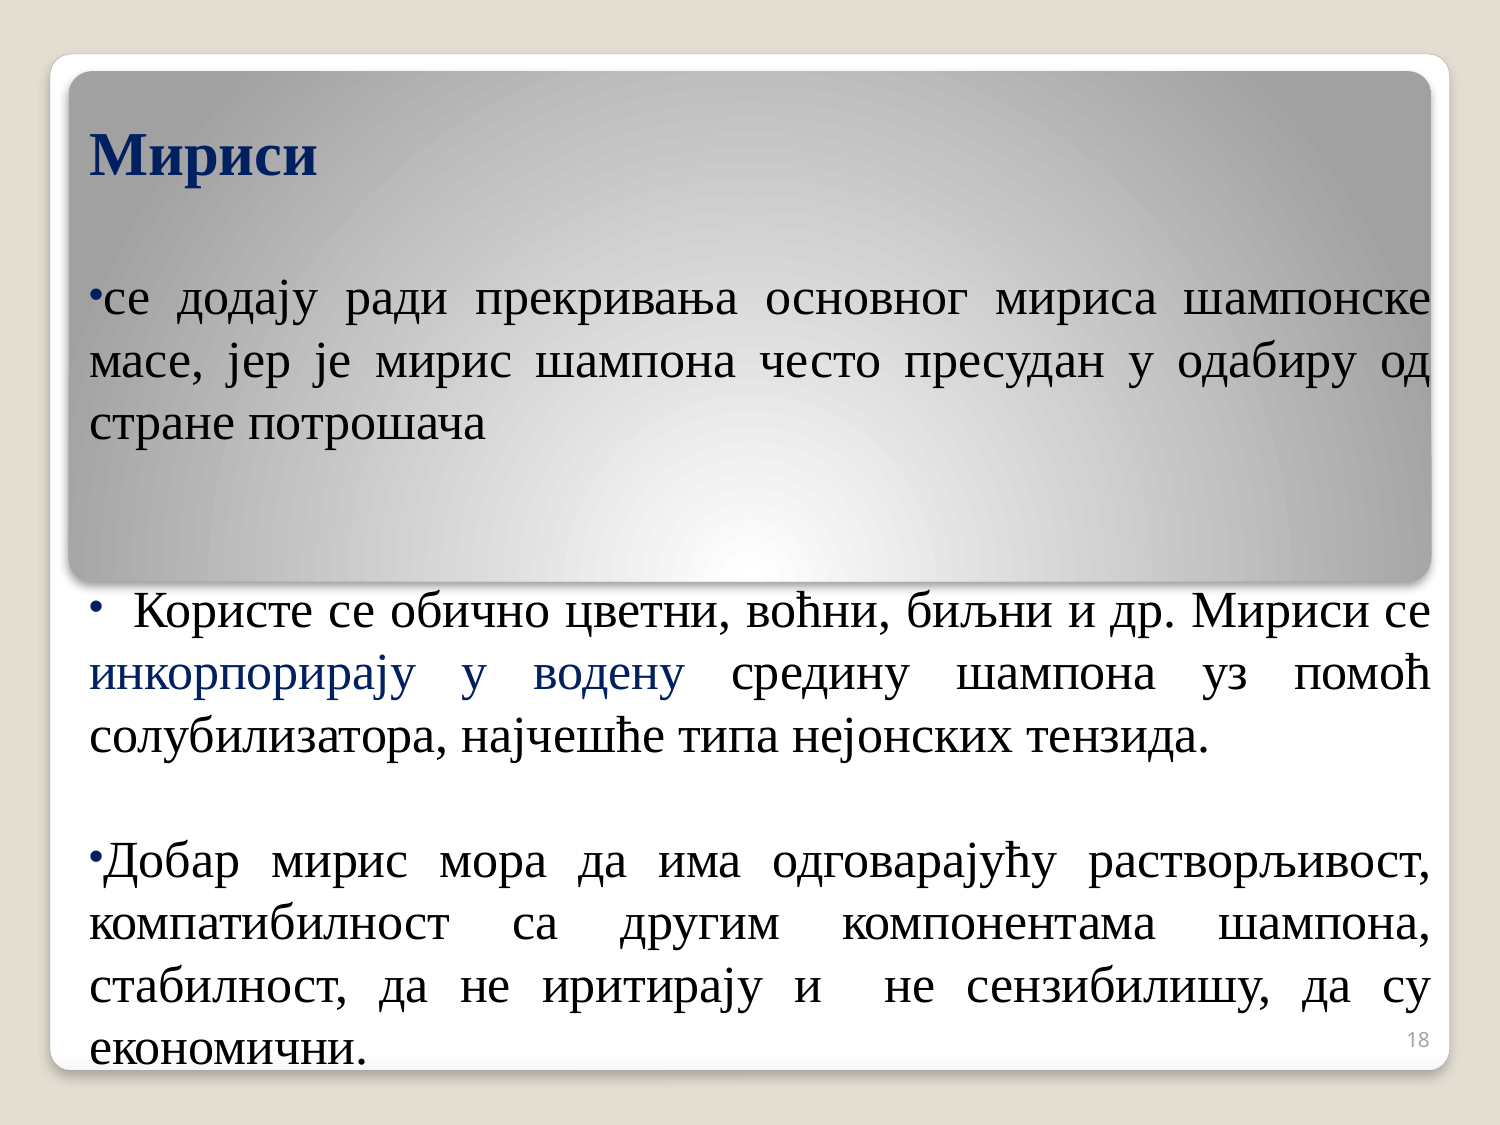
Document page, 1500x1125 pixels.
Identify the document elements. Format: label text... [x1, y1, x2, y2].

slide_number 18 [1369, 1002, 1445, 1063]
subtitle Мириси се додају ради прекривања основног мириса шампонске масе, јер је мирис шампона често пресудан у одабиру од стране потрошача Користе се обично цветни, воћни, биљни и др. Мириси се инкорпорирају у водену средину шампона уз помоћ солубилизатора, најчешће типа нејонских тензида. Добар мирис мора да има одговарајућу растворљивост, компатибилност са другим компонентама шампона, стабилност, да не иритирају и не сензибилишу, да су економични. [53, 42, 1447, 1083]
